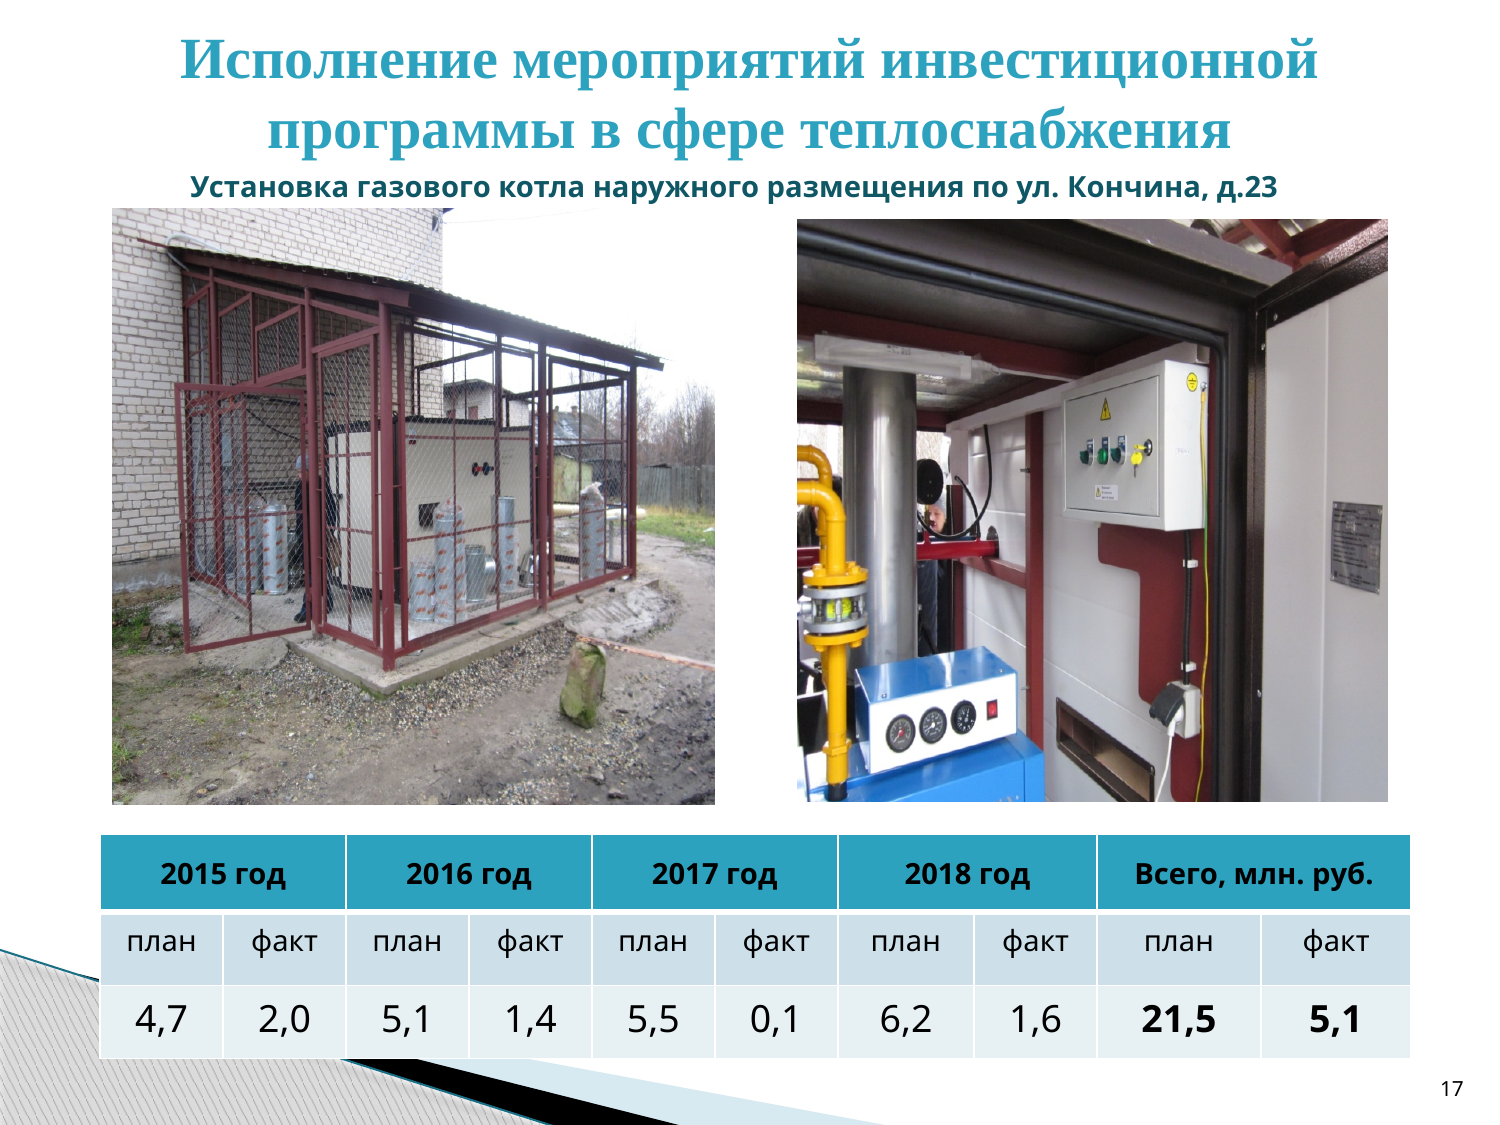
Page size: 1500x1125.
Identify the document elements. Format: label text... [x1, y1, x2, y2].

table_cell 5,1 [347, 986, 468, 1058]
table_cell план [839, 915, 973, 985]
table_cell факт [224, 915, 345, 985]
table_cell факт [716, 915, 837, 985]
table_header 2016 год [347, 835, 591, 909]
table_cell план [347, 915, 468, 985]
title Исполнение мероприятий инвестиционной программы в сфере теплоснабжения [75, 19, 1425, 160]
table_cell 2,0 [224, 986, 345, 1058]
table_cell 6,2 [839, 986, 973, 1058]
slide_number 17 [1418, 1051, 1479, 1112]
table_cell факт [975, 915, 1096, 985]
table_cell план [593, 915, 714, 985]
table_cell 0,1 [716, 986, 837, 1058]
table_cell 4,7 [101, 986, 222, 1058]
table_header Всего, млн. руб. [1098, 835, 1410, 909]
table_header 2018 год [839, 835, 1096, 909]
table_cell план [1098, 915, 1260, 985]
table_cell факт [470, 915, 591, 985]
table_header 2017 год [593, 835, 837, 909]
picture [111, 207, 715, 805]
table_cell 5,1 [1262, 986, 1410, 1058]
picture [796, 219, 1389, 802]
table_cell 1,6 [975, 986, 1096, 1058]
table_cell 1,4 [470, 986, 591, 1058]
table_cell 21,5 [1098, 986, 1260, 1058]
table_cell план [101, 915, 222, 985]
list Установка газового котла наружного размещения по ул. Кончина, д.23 [75, 160, 1425, 232]
table_cell факт [1262, 915, 1410, 985]
table_header 2015 год [101, 835, 345, 909]
table_cell 5,5 [593, 986, 714, 1058]
